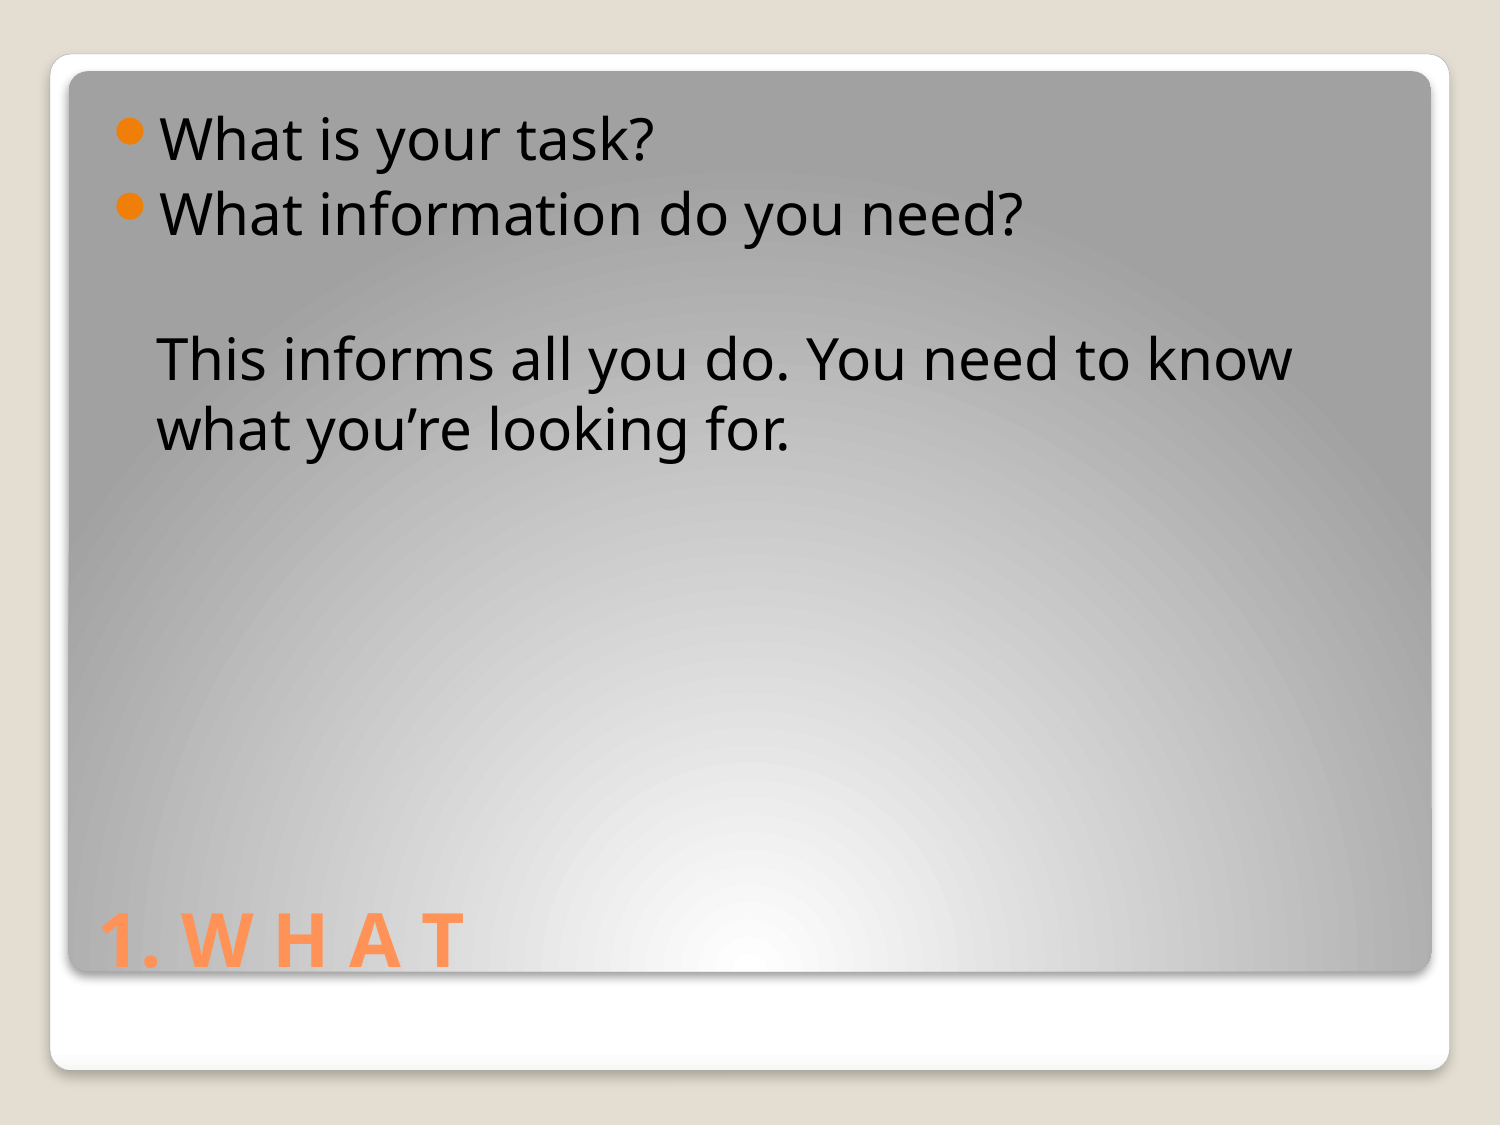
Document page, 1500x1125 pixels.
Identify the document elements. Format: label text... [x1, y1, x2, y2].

title 1. W H A T [82, 817, 1425, 990]
list What is your task? What information do you need? This informs all you do. You need to know what you’re looking for. [82, 86, 1425, 774]
